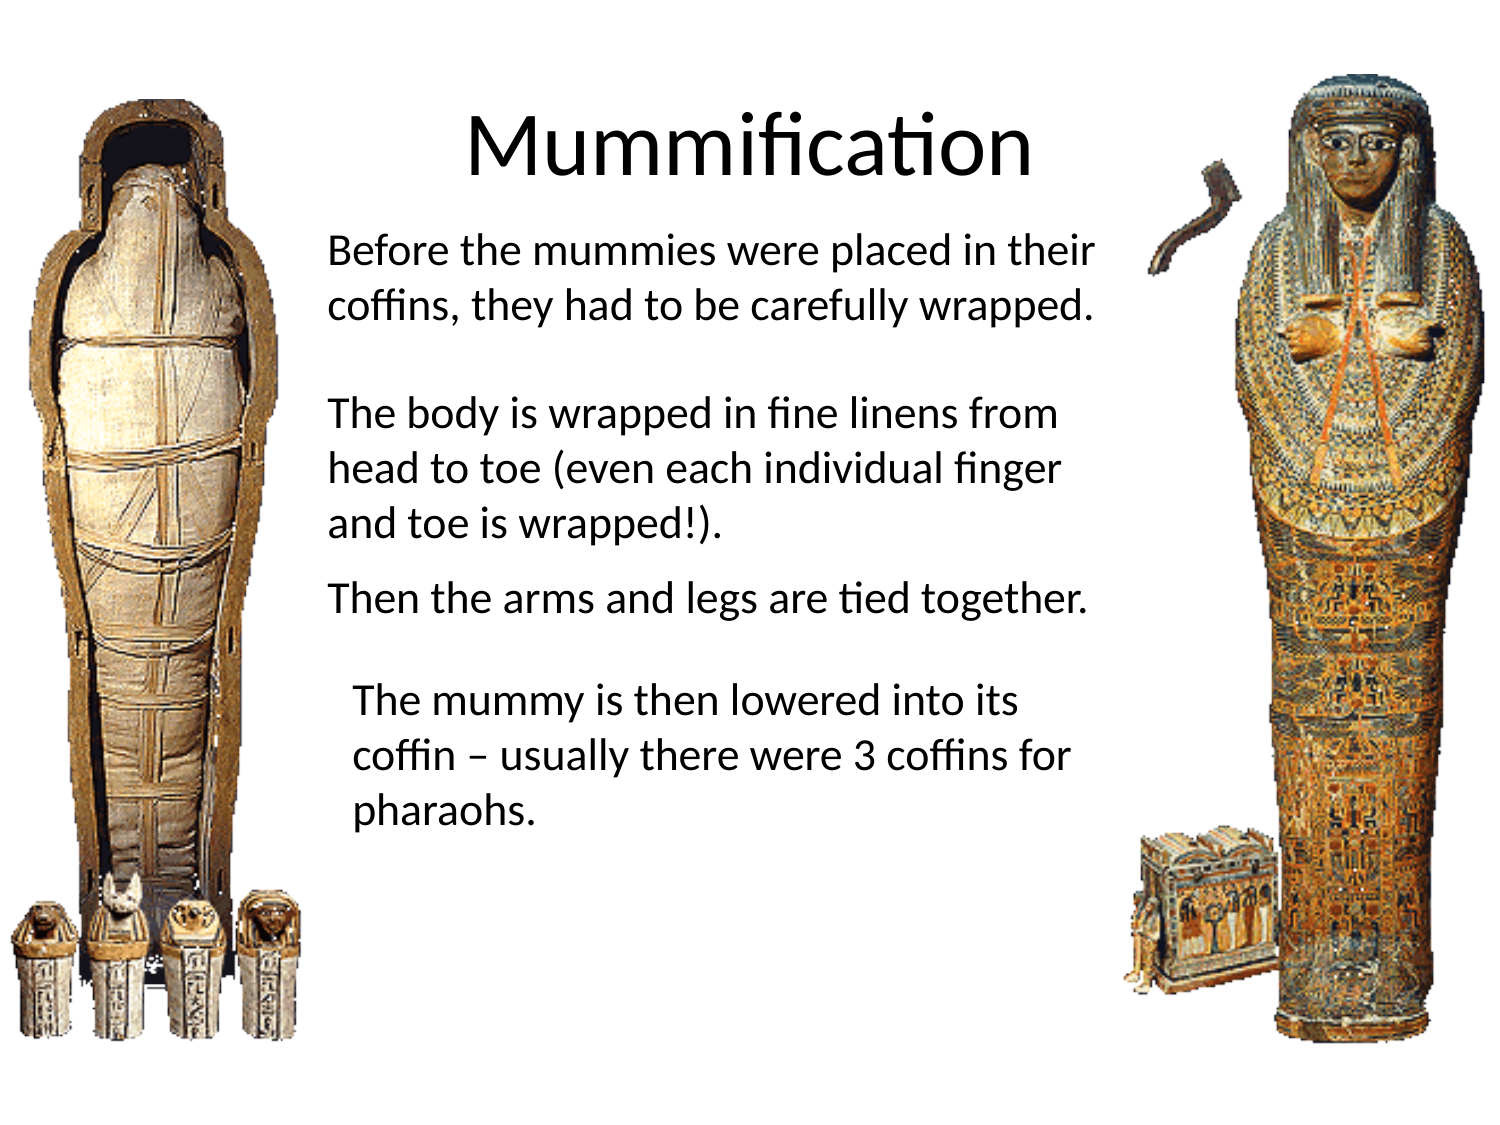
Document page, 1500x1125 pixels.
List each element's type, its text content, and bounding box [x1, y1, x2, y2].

picture [0, 99, 313, 1052]
text_box Before the mummies were placed in their coffins, they had to be carefully wrapped. [316, 212, 1107, 338]
picture [1112, 74, 1500, 1049]
text_box The body is wrapped in fine linens from head to toe (even each individual finger and toe is wrapped!). Then the arms and legs are tied together. [316, 374, 1107, 630]
text_box The mummy is then lowered into its coffin – usually there were 3 coffins for pharaohs. [337, 662, 1100, 843]
title Mummification [75, 45, 1425, 212]
